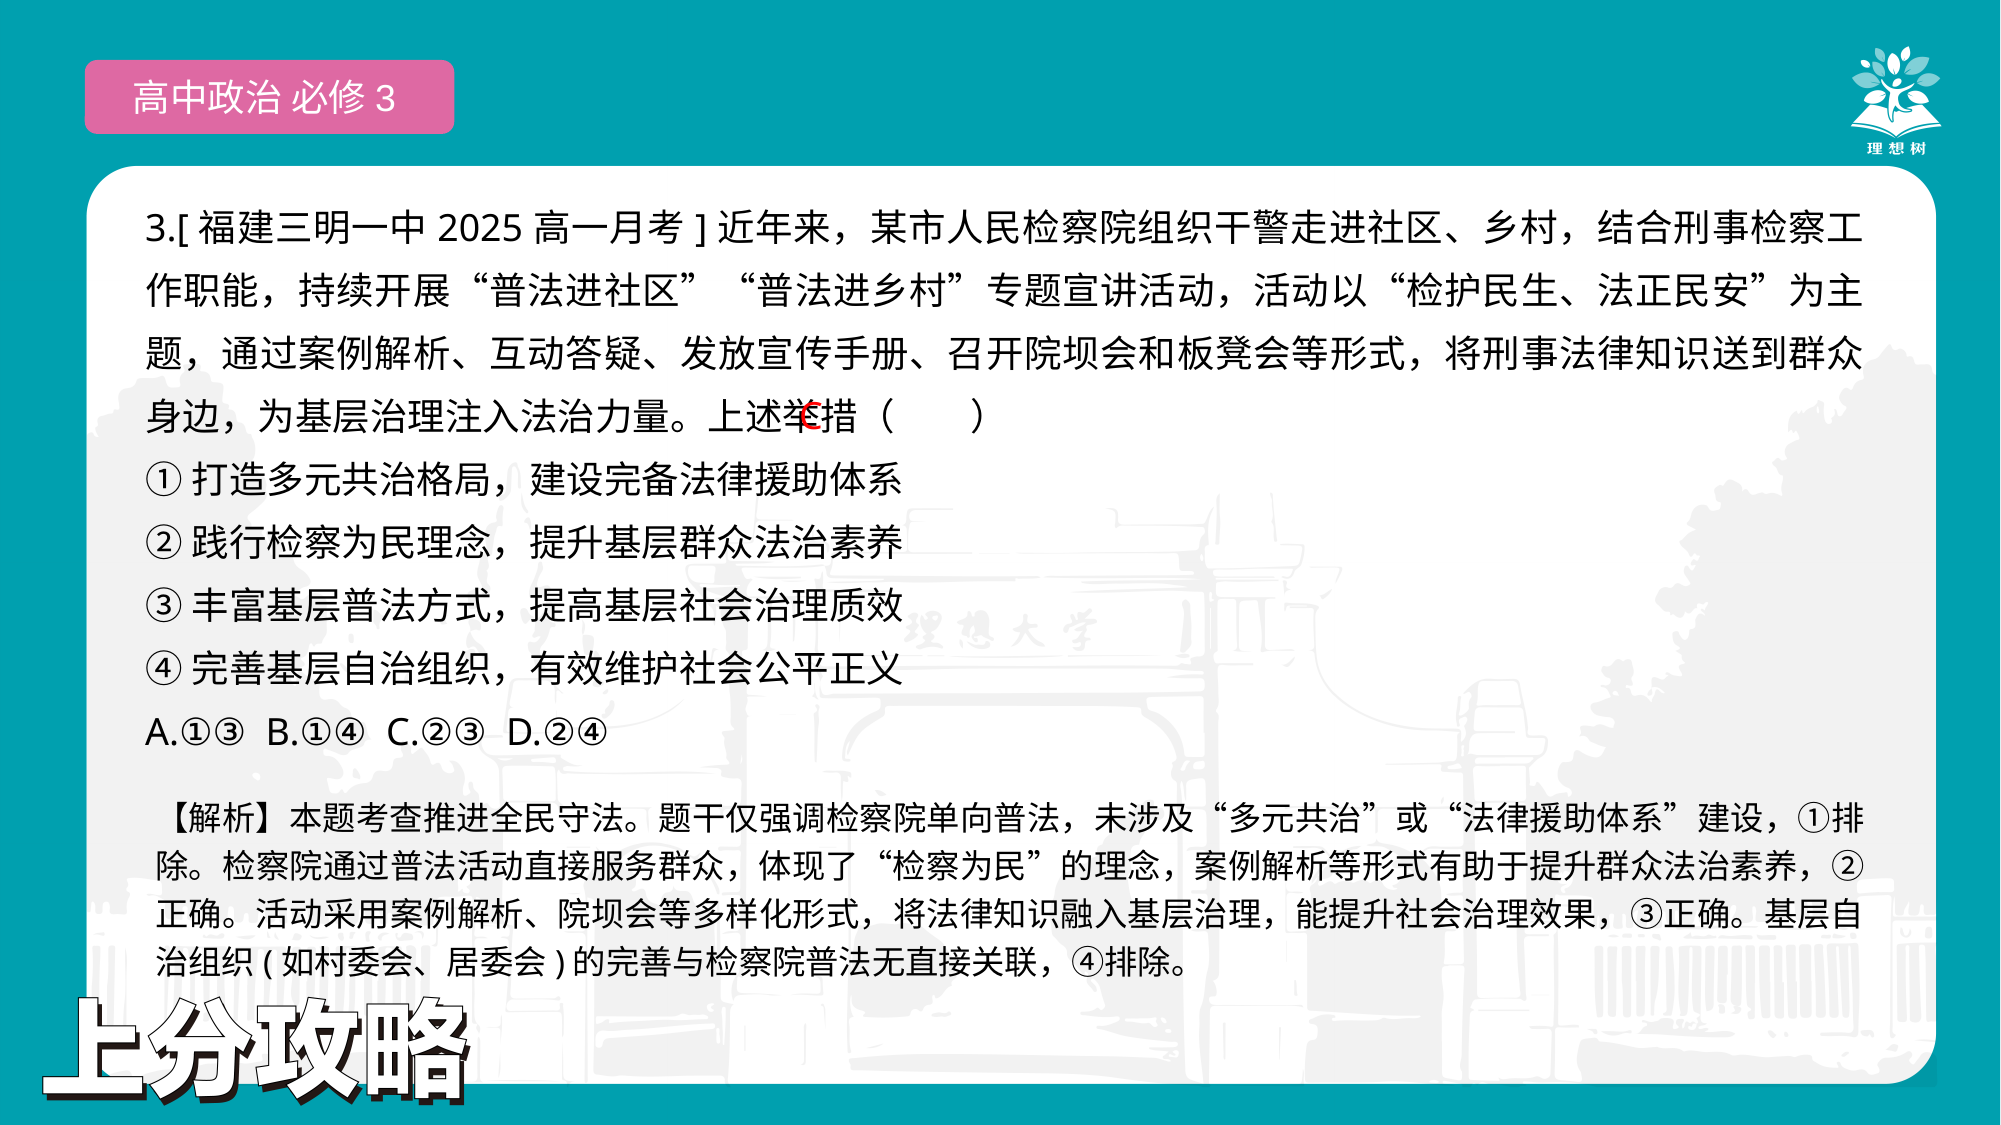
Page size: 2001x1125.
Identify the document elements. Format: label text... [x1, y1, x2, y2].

picture [0, 0, 2001, 1125]
text_box 高中政治 必修3 [83, 58, 456, 135]
text_box 3.[福建三明一中2025高一月考]近年来，某市人民检察院组织干警走进社区、乡村，结合刑事检察工作职能，持续开展“普法进社区”“普法进乡村”专题宣讲活动，活动以“检护民生、法正民安”为主题，通过案例解析、互动答疑、发放宣传手册、召开院坝会和板凳会等形式，将刑事法律知识送到群众身边，为基层治理注入法治力量。上述举措（ ） ①打造多元共治格局，建设完备法律援助体系 ②践行检察为民理念，提升基层群众法治素养 ③丰富基层普法方式，提高基层社会治理质效 ④完善基层自治组织，有效维护社会公平正义 A.①③ B.①④ C.②③ D.②④ [130, 178, 1880, 761]
text_box C [774, 362, 892, 445]
text_box 【解析】本题考查推进全民守法。题干仅强调检察院单向普法，未涉及“多元共治”或“法律援助体系”建设，①排除。检察院通过普法活动直接服务群众，体现了“检察为民”的理念，案例解析等形式有助于提升群众法治素养，②正确。活动采用案例解析、院坝会等多样化形式，将法律知识融入基层治理，能提升社会治理效果，③正确。基层自治组织(如村委会、居委会)的完善与检察院普法无直接关联，④排除。 [140, 782, 1880, 989]
